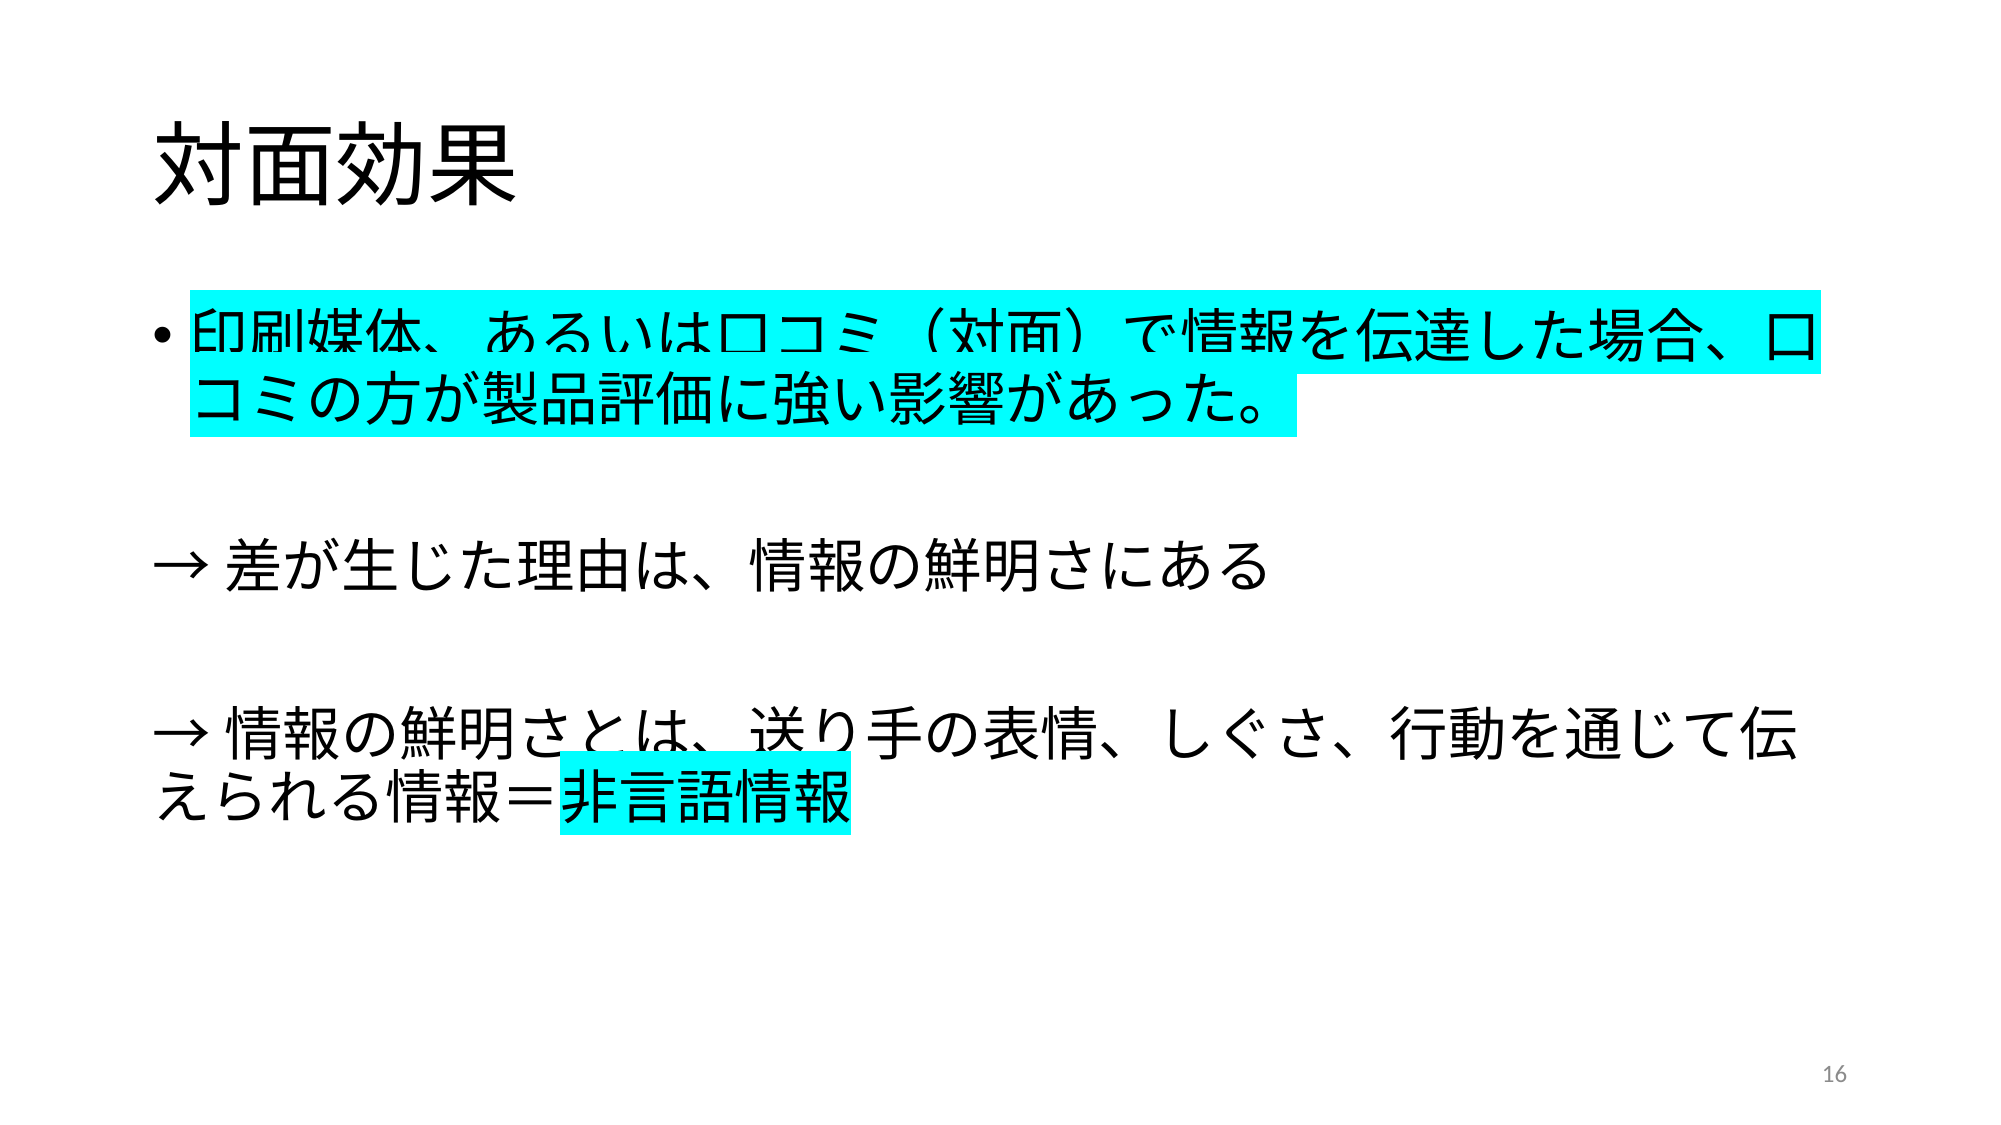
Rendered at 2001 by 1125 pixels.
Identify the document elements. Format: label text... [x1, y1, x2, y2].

title 対面効果 [137, 59, 1863, 278]
slide_number 16 [1412, 1042, 1863, 1103]
list 印刷媒体、あるいは口コミ（対面）で情報を伝達した場合、口コミの方が製品評価に強い影響があった。 →差が生じた理由は、情報の鮮明さにある →情報の鮮明さとは、送り手の表情、しぐさ、行動を通じて伝えられる情報＝非言語情報 [137, 299, 1863, 1014]
